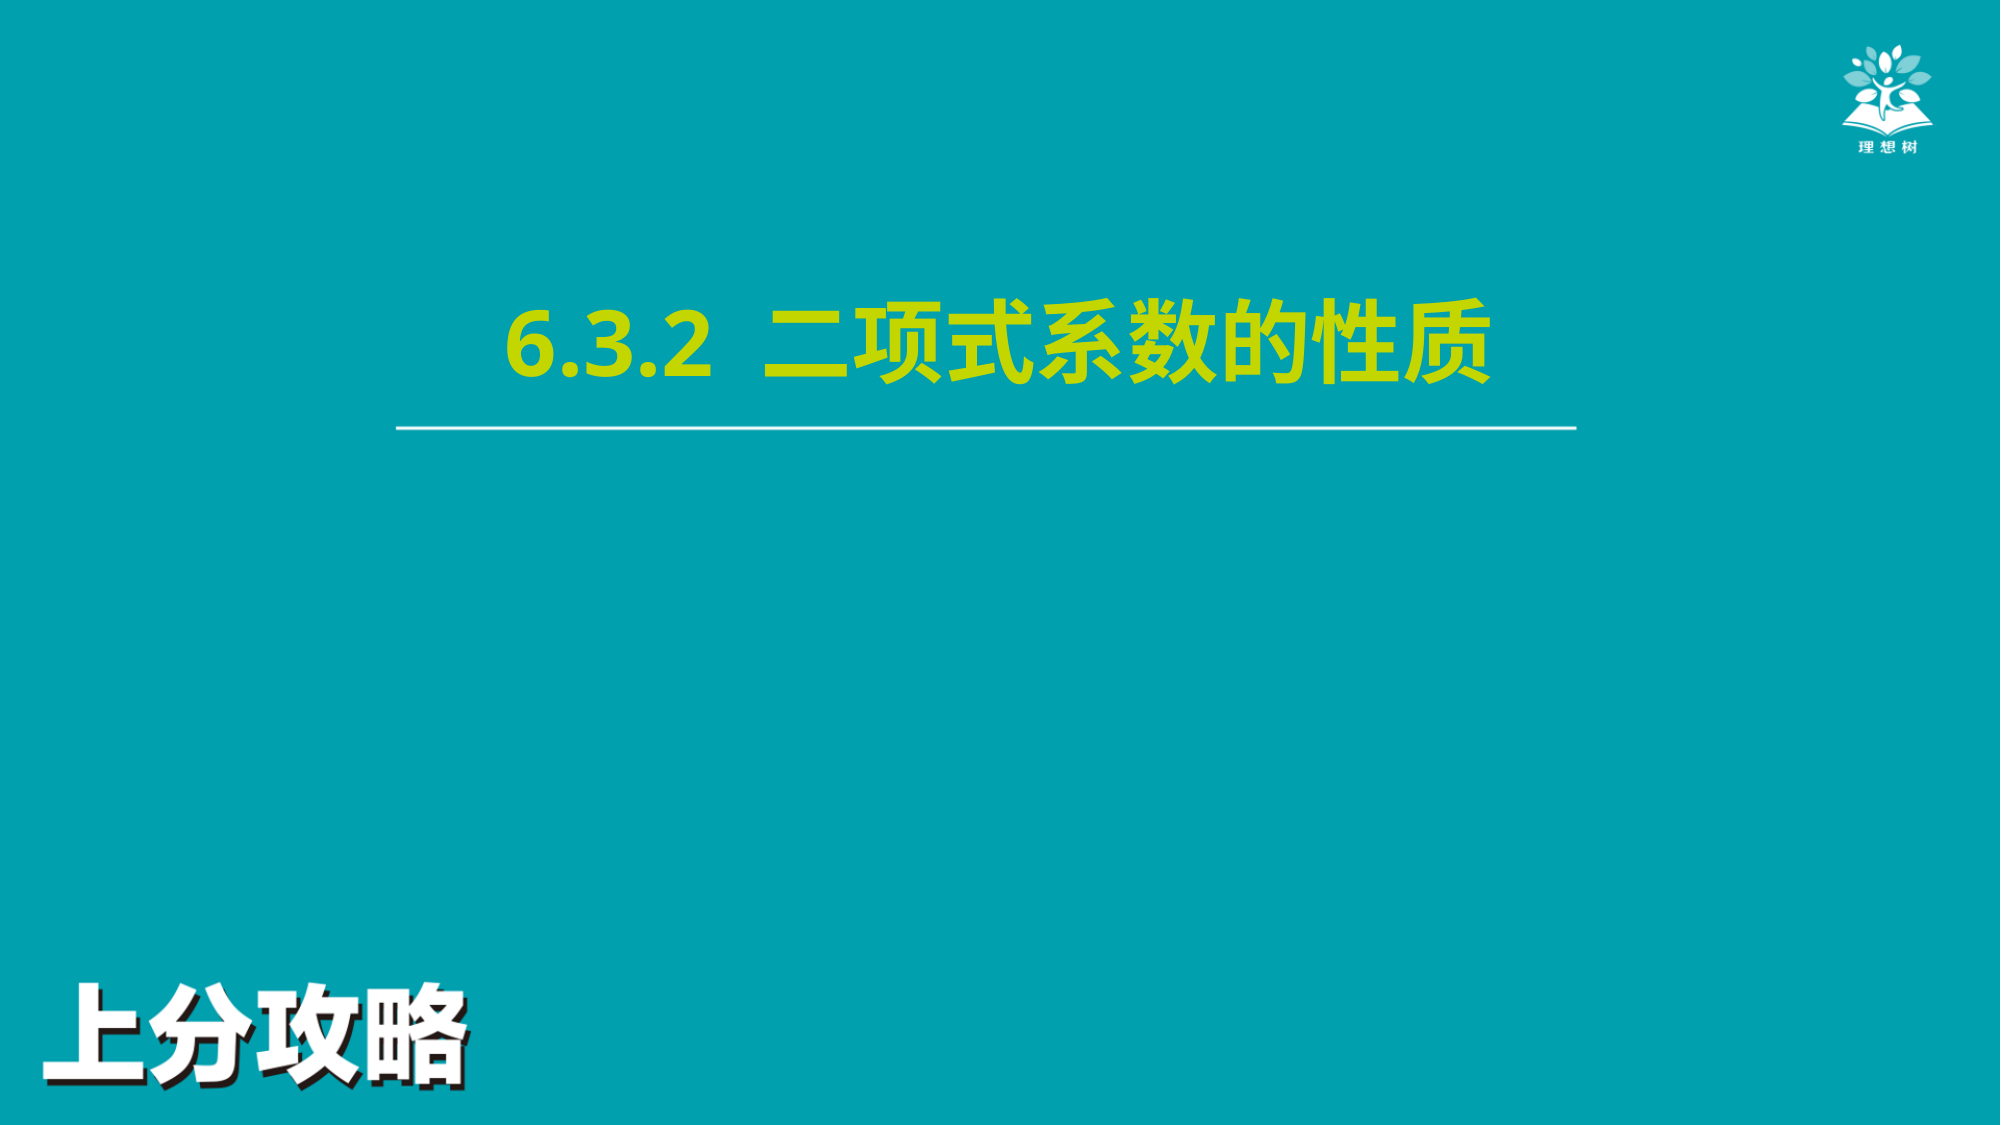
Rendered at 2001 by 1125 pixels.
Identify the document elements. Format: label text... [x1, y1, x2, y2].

picture [0, 0, 2000, 265]
picture [0, 413, 2000, 1125]
text_box 6.3.2 二项式系数的性质 [0, 265, 2000, 413]
